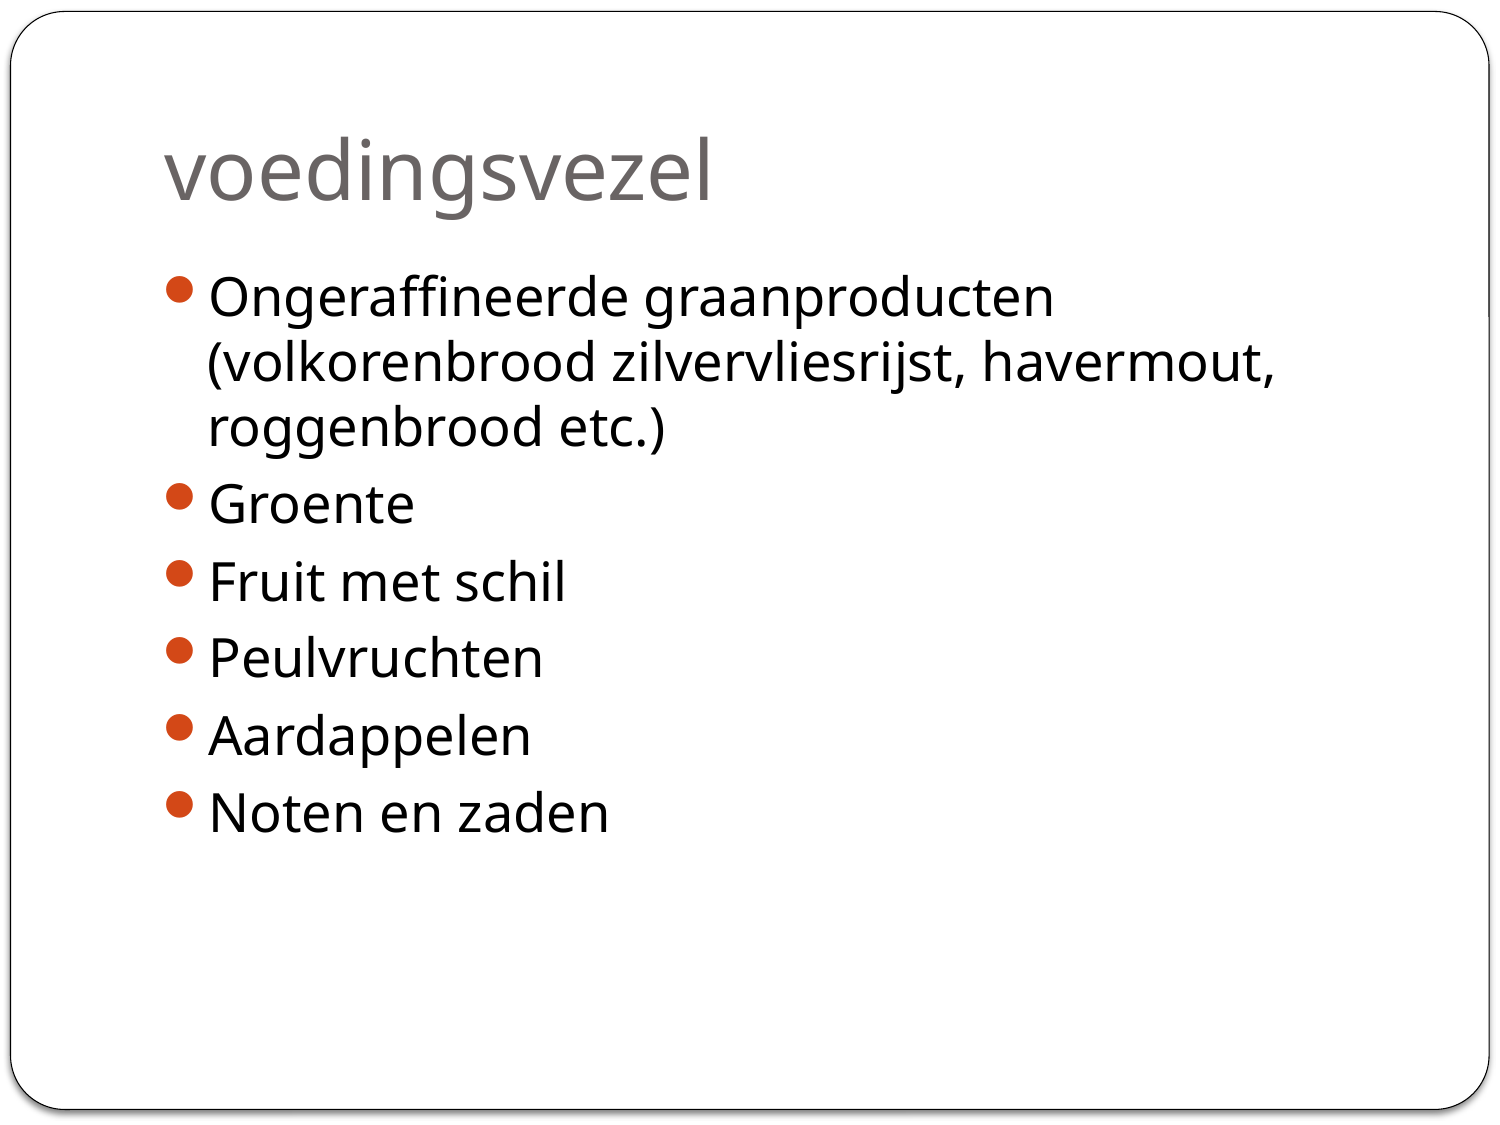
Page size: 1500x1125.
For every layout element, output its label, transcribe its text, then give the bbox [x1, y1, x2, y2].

title voedingsvezel [150, 45, 1425, 233]
list Ongeraffineerde graanproducten (volkorenbrood zilvervliesrijst, havermout, roggenbrood etc.) Groente Fruit met schil Peulvruchten Aardappelen Noten en zaden [147, 255, 1423, 1006]
